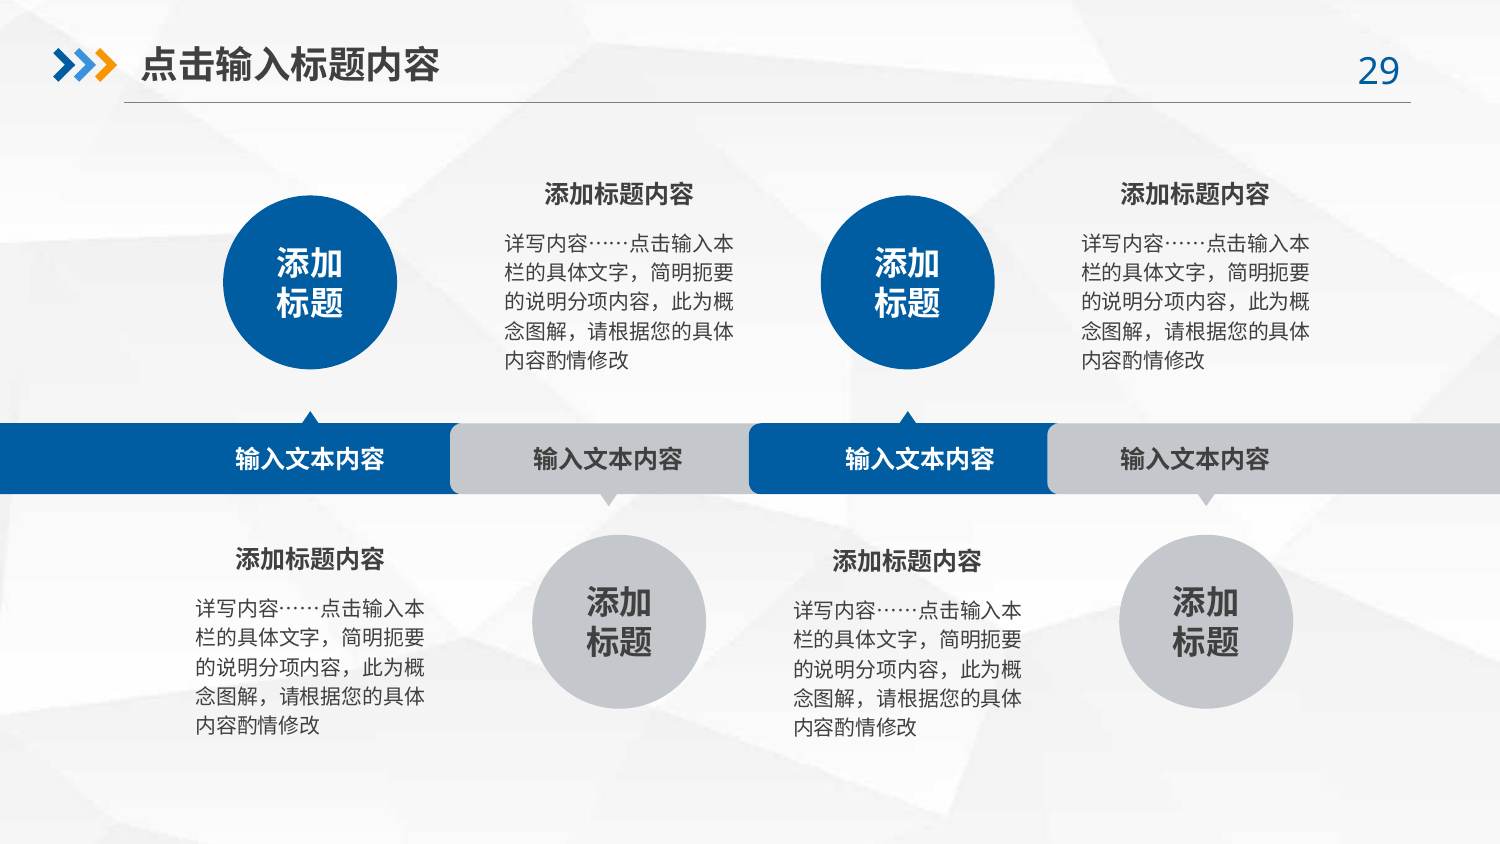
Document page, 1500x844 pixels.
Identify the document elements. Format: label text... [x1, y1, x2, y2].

text_box 添加标题内容 [521, 178, 718, 209]
text_box 添加标题 [573, 581, 666, 662]
text_box 详写内容……点击输入本栏的具体文字，简明扼要的说明分项内容，此为概念图解，请根据您的具体内容酌情修改 [504, 226, 734, 373]
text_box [1047, 423, 1500, 507]
text_box 添加标题内容 [1097, 178, 1294, 209]
text_box 添加标题 [1160, 581, 1253, 662]
text_box 详写内容……点击输入本栏的具体文字，简明扼要的说明分项内容，此为概念图解，请根据您的具体内容酌情修改 [1081, 226, 1311, 373]
text_box 添加标题内容 [212, 543, 409, 574]
text_box 详写内容……点击输入本栏的具体文字，简明扼要的说明分项内容，此为概念图解，请根据您的具体内容酌情修改 [195, 591, 425, 738]
text_box [1119, 534, 1294, 709]
text_box 添加标题内容 [809, 545, 1006, 576]
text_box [748, 410, 1067, 495]
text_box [449, 423, 768, 507]
picture [0, 495, 1500, 844]
text_box [532, 534, 707, 709]
text_box [820, 195, 995, 370]
text_box 添加标题 [264, 242, 357, 322]
text_box 添加标题 [861, 242, 954, 322]
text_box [0, 410, 470, 495]
text_box 点击输入标题内容 [140, 32, 491, 95]
text_box [223, 195, 398, 370]
picture [0, 0, 1500, 423]
text_box 详写内容……点击输入本栏的具体文字，简明扼要的说明分项内容，此为概念图解，请根据您的具体内容酌情修改 [793, 593, 1023, 740]
